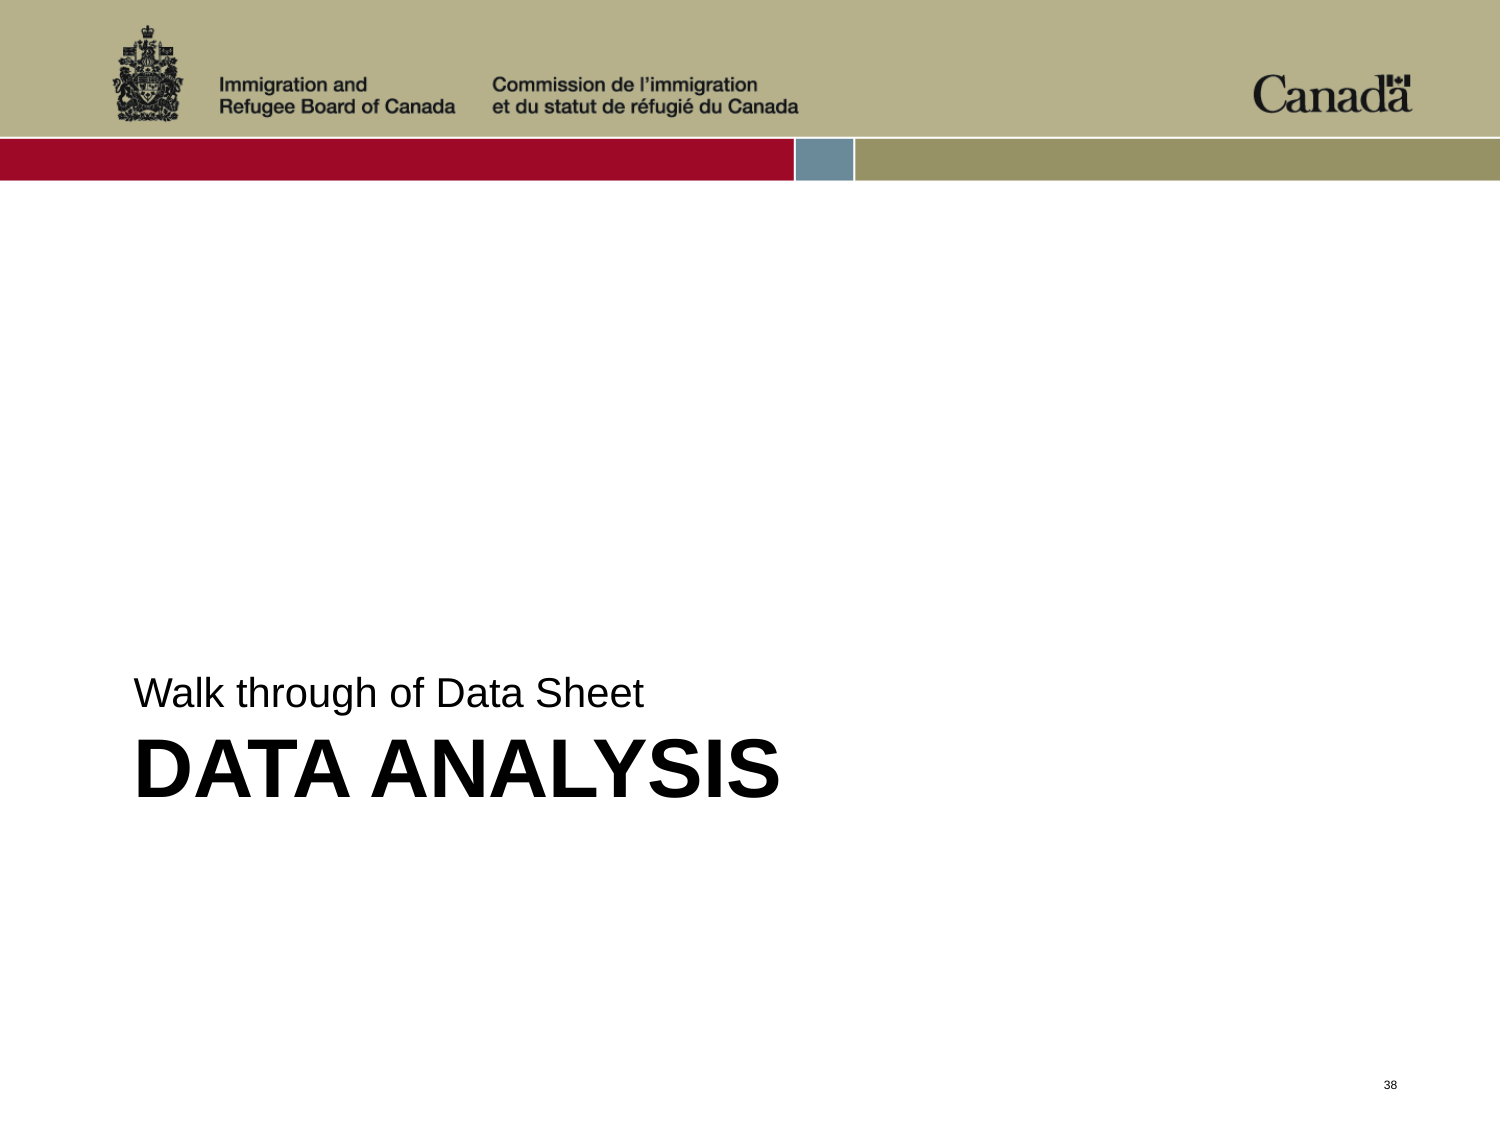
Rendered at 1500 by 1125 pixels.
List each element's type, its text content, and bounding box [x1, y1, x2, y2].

title Data Analysis [118, 723, 1394, 947]
picture [0, 0, 1500, 1125]
slide_number 38 [1100, 1025, 1413, 1100]
list Walk through of Data Sheet [118, 476, 1394, 723]
